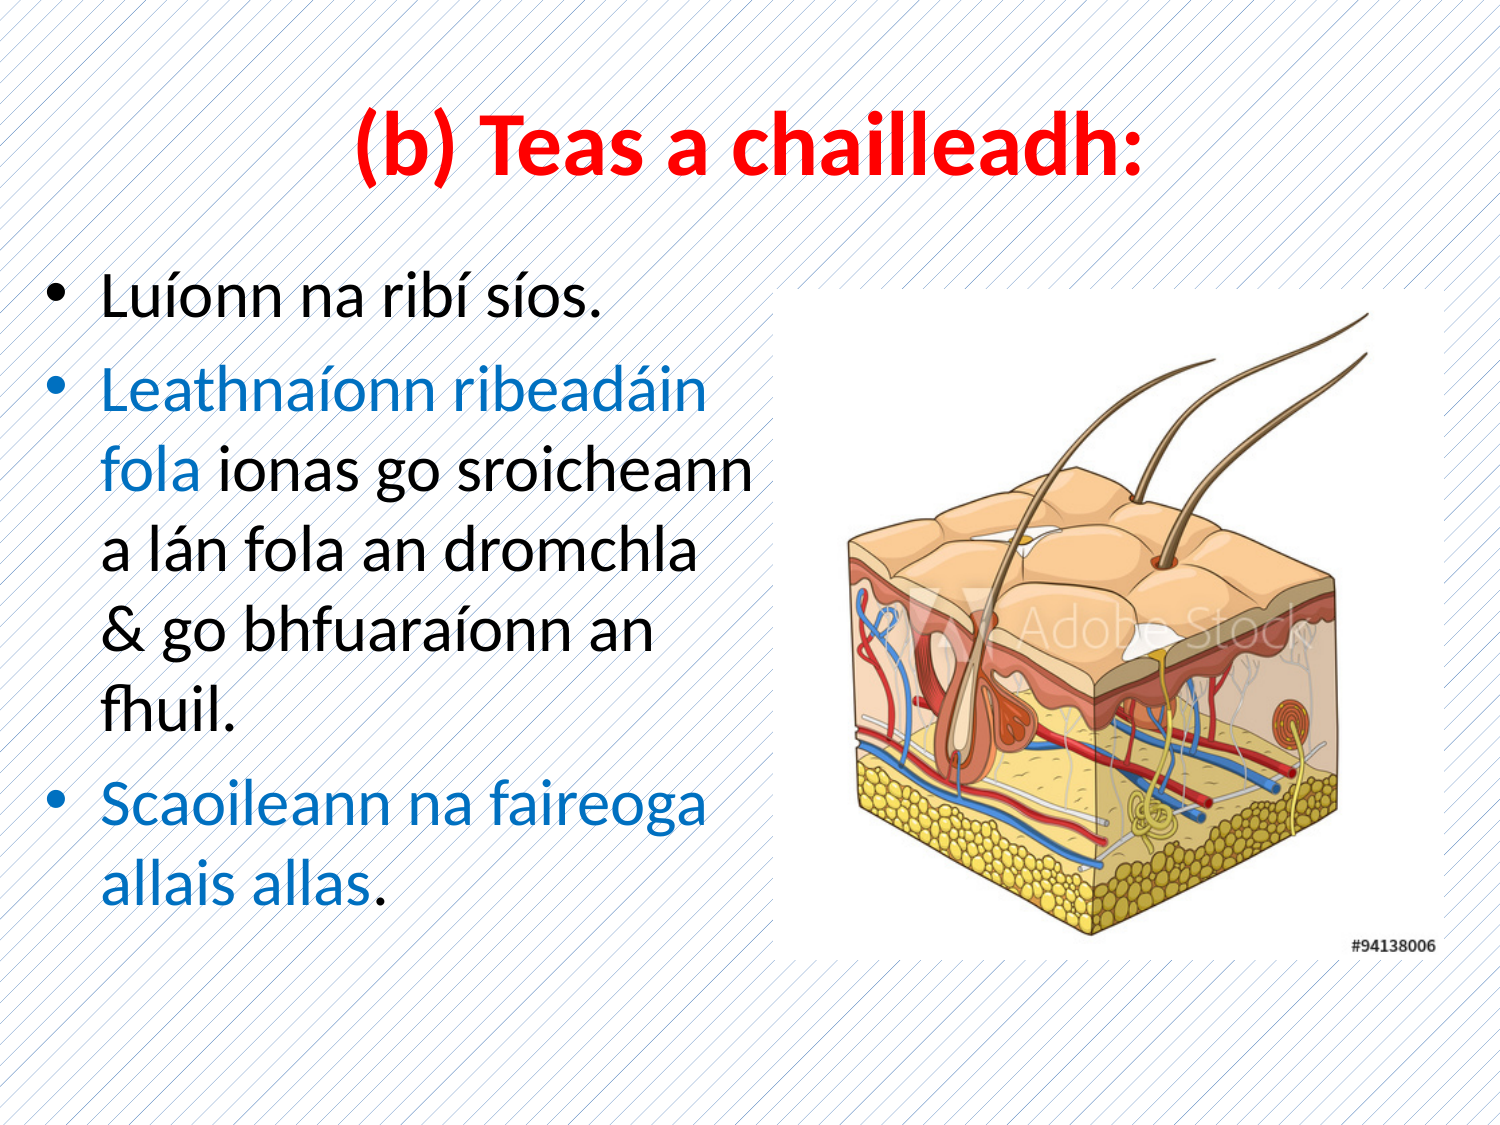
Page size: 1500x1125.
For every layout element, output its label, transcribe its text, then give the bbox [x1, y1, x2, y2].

title (b) Teas a chailleadh: [75, 45, 1425, 233]
list Luíonn na ribí síos. Leathnaíonn ribeadáin fola ionas go sroicheann a lán fola an dromchla & go bhfuaraíonn an fhuil. Scaoileann na faireoga allais allas. [29, 243, 774, 1005]
picture [773, 288, 1444, 960]
